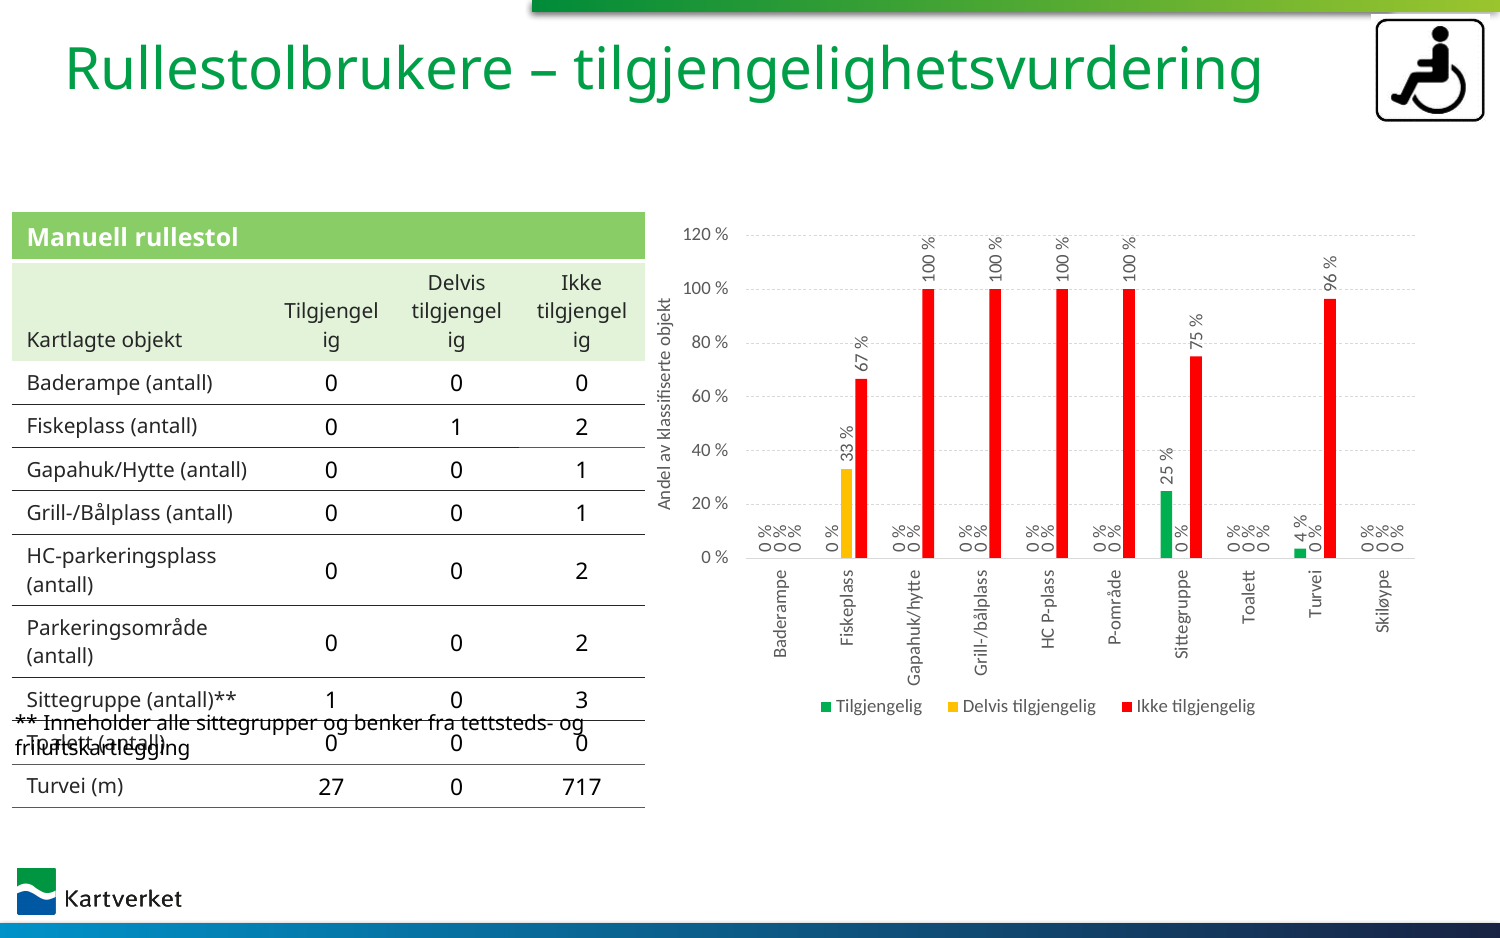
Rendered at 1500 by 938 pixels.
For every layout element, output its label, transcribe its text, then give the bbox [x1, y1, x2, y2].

table_cell Kartlagte objekt [12, 263, 269, 361]
table_cell Baderampe (antall) [12, 361, 269, 404]
table_cell 2 [519, 535, 638, 605]
table_cell Turvei (m) [12, 768, 269, 807]
table_cell 0 [394, 491, 519, 534]
table_cell 1 [394, 405, 519, 447]
table_cell 3 [519, 678, 638, 702]
table_cell Sittegruppe (antall)** [12, 678, 269, 702]
table_cell 0 [394, 768, 519, 807]
table_cell 0 [394, 606, 519, 677]
table_cell 0 [269, 535, 394, 605]
table_cell 0 [519, 361, 638, 404]
picture [643, 218, 1427, 728]
table_cell Gapahuk/Hytte (antall) [12, 448, 269, 490]
table_cell 1 [269, 678, 394, 702]
table_cell Grill-/Bålplass (antall) [12, 491, 269, 534]
text_box ** Inneholder alle sittegrupper og benker fra tettsteds- og friluftskartlegging [0, 702, 745, 768]
table_cell 0 [269, 405, 394, 447]
table_cell 717 [519, 768, 645, 807]
table_cell 0 [394, 361, 519, 404]
text_box Rullestolbrukere – tilgjengelighetsvurdering [49, 12, 1372, 109]
table_cell HC-parkeringsplass (antall) [12, 535, 269, 605]
picture [1371, 13, 1491, 127]
table_cell 2 [519, 606, 638, 677]
table_cell 0 [394, 678, 519, 702]
table_cell 0 [269, 606, 394, 677]
table_cell 2 [519, 405, 638, 447]
table_cell Fiskeplass (antall) [12, 405, 269, 447]
table_cell 0 [394, 535, 519, 605]
table_cell 0 [394, 448, 519, 490]
table_cell 27 [269, 768, 394, 807]
table_cell Delvis tilgjengelig [394, 263, 519, 361]
table_cell 0 [269, 448, 394, 490]
table_cell Parkeringsområde (antall) [12, 606, 269, 677]
table_header Manuell rullestol [12, 212, 645, 259]
table_cell 0 [269, 361, 394, 404]
table_cell 1 [519, 448, 638, 490]
table_cell Ikke tilgjengelig [519, 263, 638, 361]
table_cell 0 [269, 491, 394, 534]
table_cell Tilgjengelig [269, 263, 394, 361]
table_cell 1 [519, 491, 638, 534]
